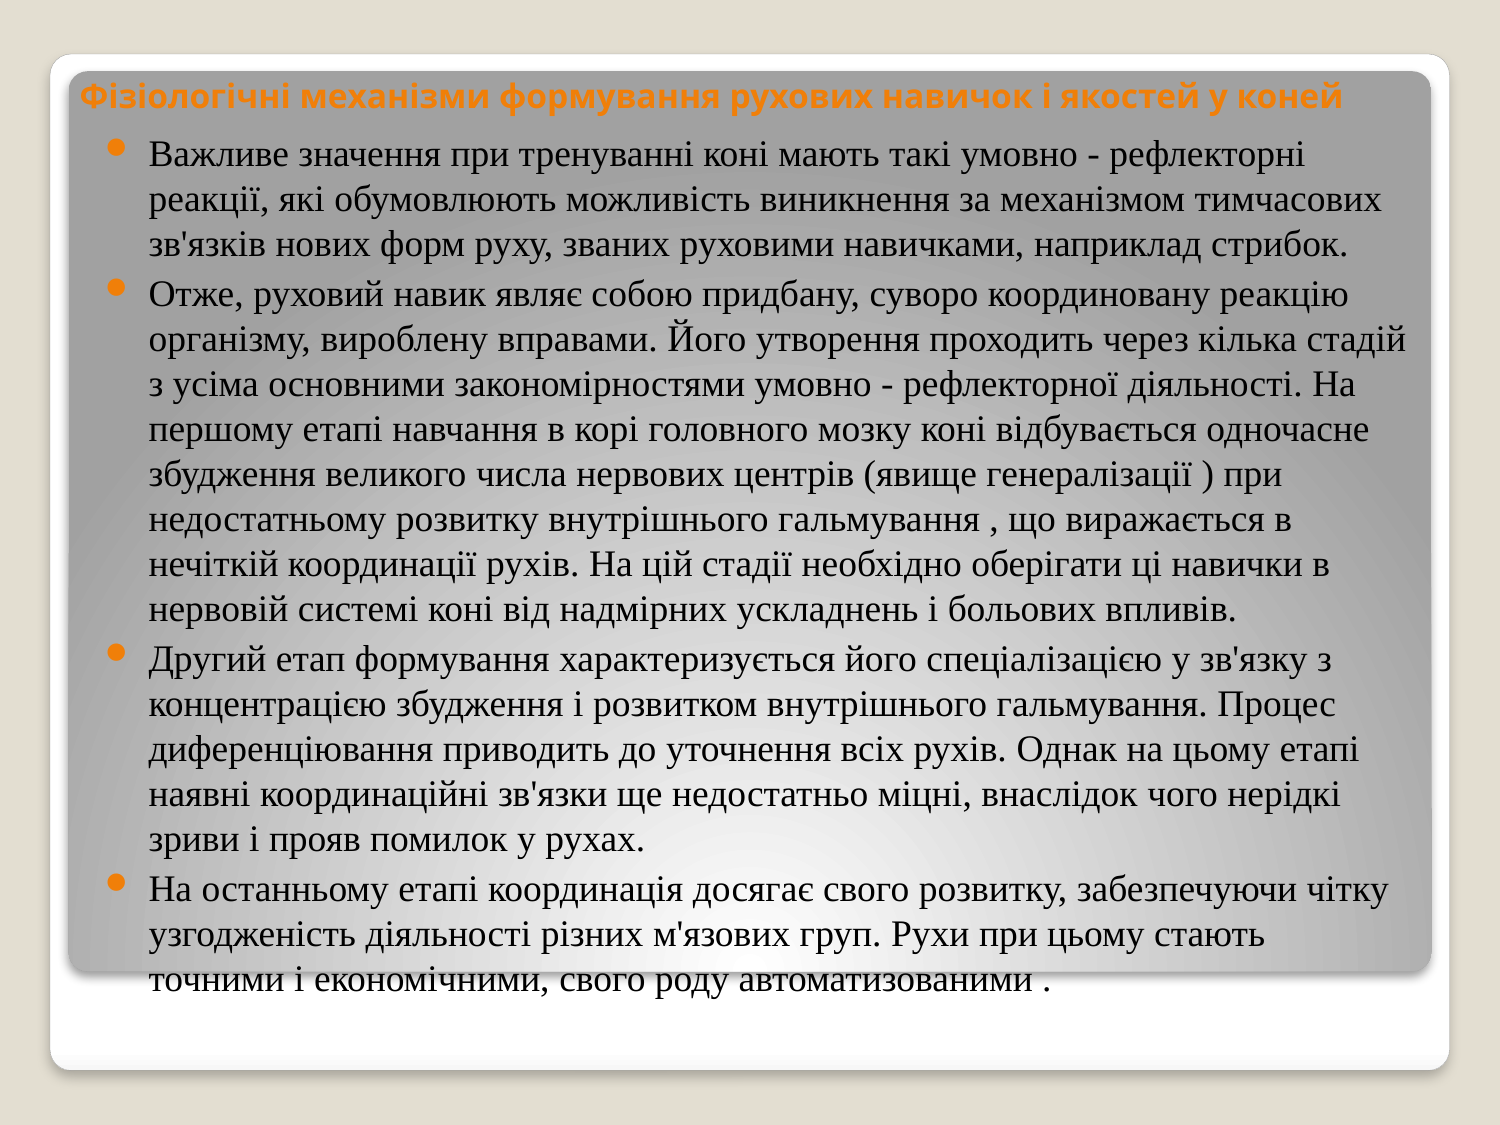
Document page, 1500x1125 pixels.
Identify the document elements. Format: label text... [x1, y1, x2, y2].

title Фізіологічні механізми формування рухових навичок і якостей у коней [64, 30, 1415, 124]
list Важливе значення при тренуванні коні мають такі умовно - рефлекторні реакції, які обумовлюють можливість виникнення за механізмом тимчасових зв'язків нових форм руху, званих руховими навичками, наприклад стрибок. Отже, руховий навик являє собою придбану, суворо координовану реакцію організму, вироблену вправами. Його утворення проходить через кілька стадій з усіма основними закономірностями умовно - рефлекторної діяльності. На першому етапі навчання в корі головного мозку коні відбувається одночасне збудження великого числа нервових центрів (явище генералізації ) при недостатньому розвитку внутрішнього гальмування , що виражається в нечіткій координації рухів. На цій стадії необхідно оберігати ці навички в нервовій системі коні від надмірних ускладнень і больових впливів. Другий етап формування характеризується його спеціалізацією у зв'язку з концентрацією збудження і розвитком внутрішнього гальмування. Процес диференціювання приводить до уточнення всіх рухів. Однак на цьому етапі наявні координаційні зв'язки ще недостатньо міцні, внаслідок чого нерідкі зриви і прояв помилок у рухах. На останньому етапі координація досягає свого розвитку, забезпечуючи чітку узгодженість діяльності різних м'язових груп. Рухи при цьому стають точними і економічними, свого роду автоматизованими . [75, 113, 1425, 1071]
